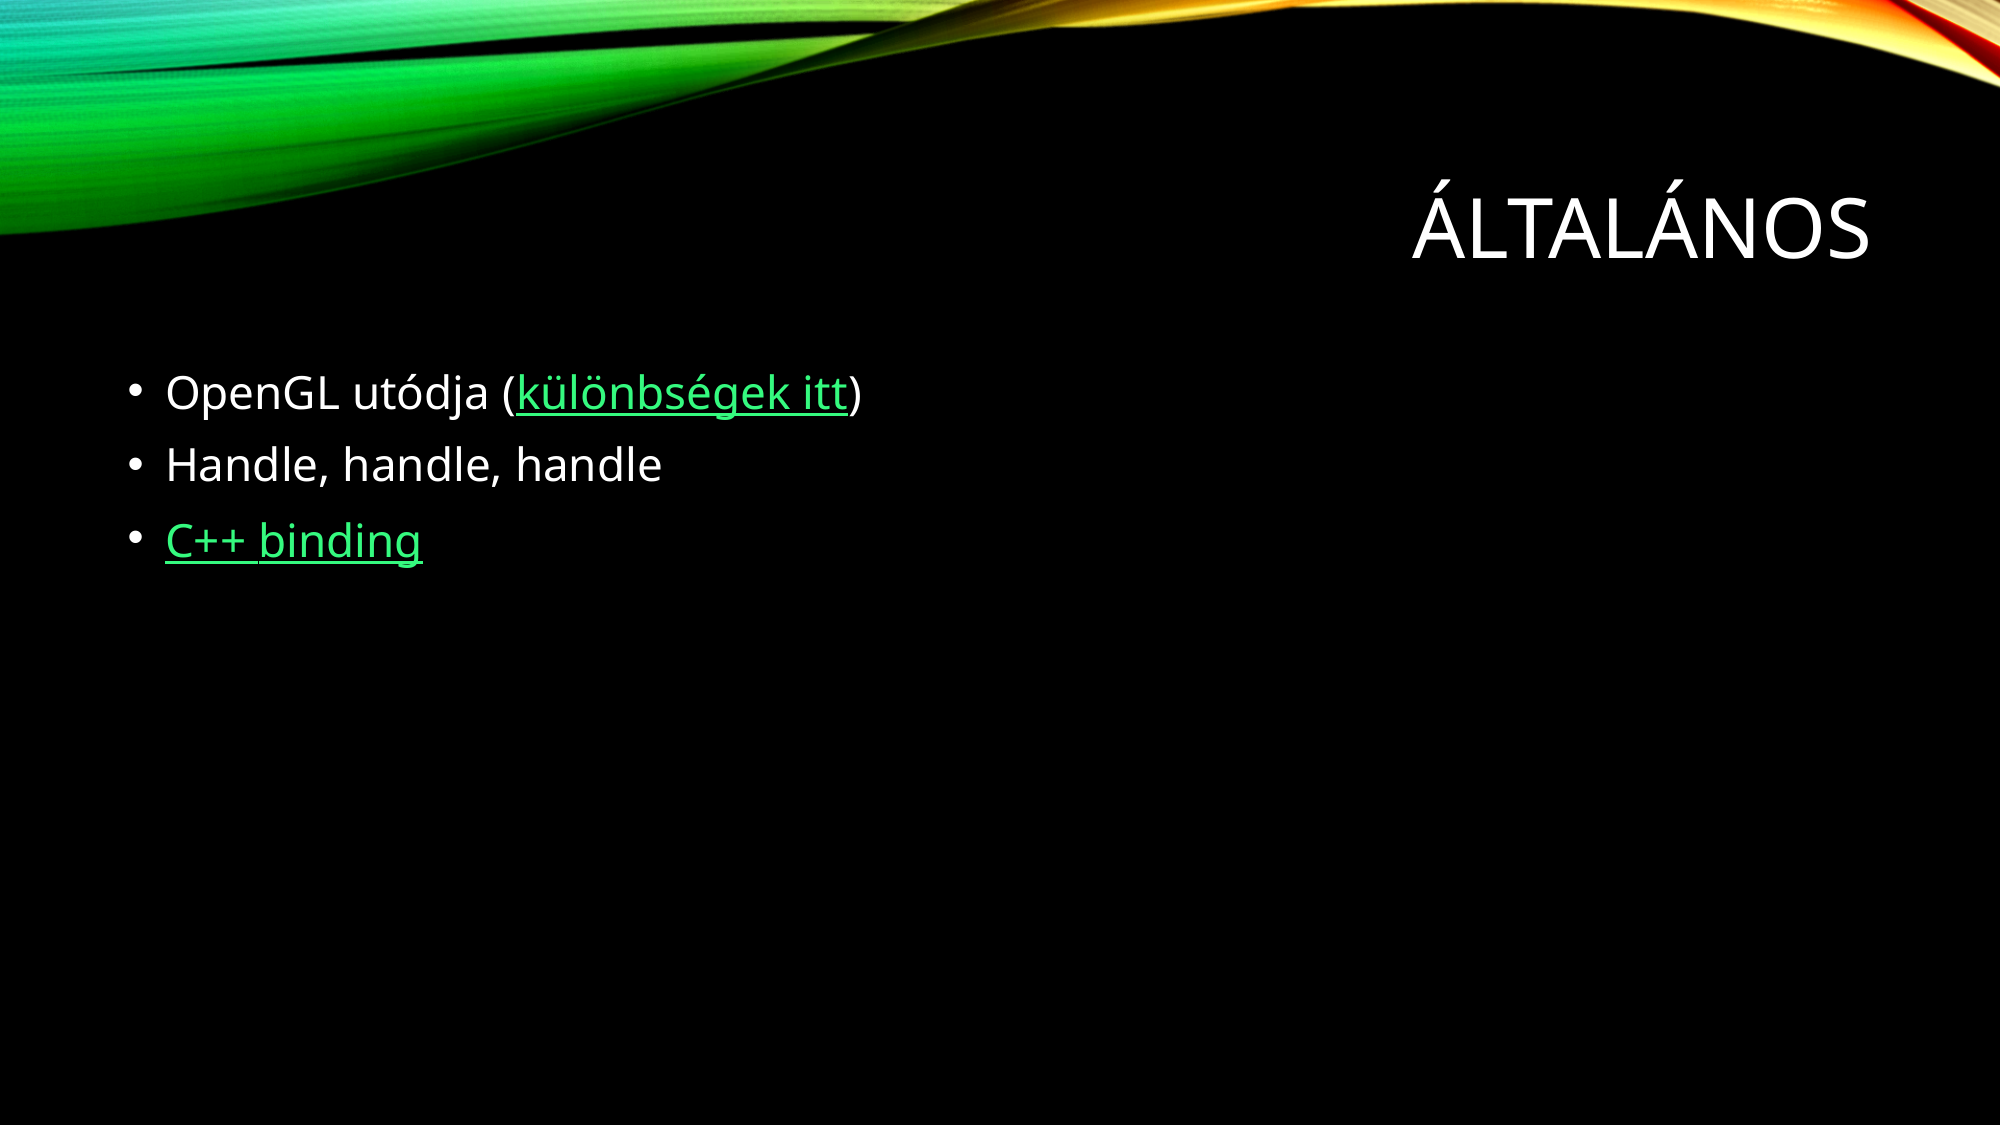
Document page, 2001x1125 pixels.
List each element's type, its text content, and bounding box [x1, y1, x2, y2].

list OpenGL utódja (különbségek itt) Handle, handle, handle C++ binding [112, 357, 1888, 1018]
title Általános [474, 125, 1888, 338]
picture [0, 0, 2000, 237]
